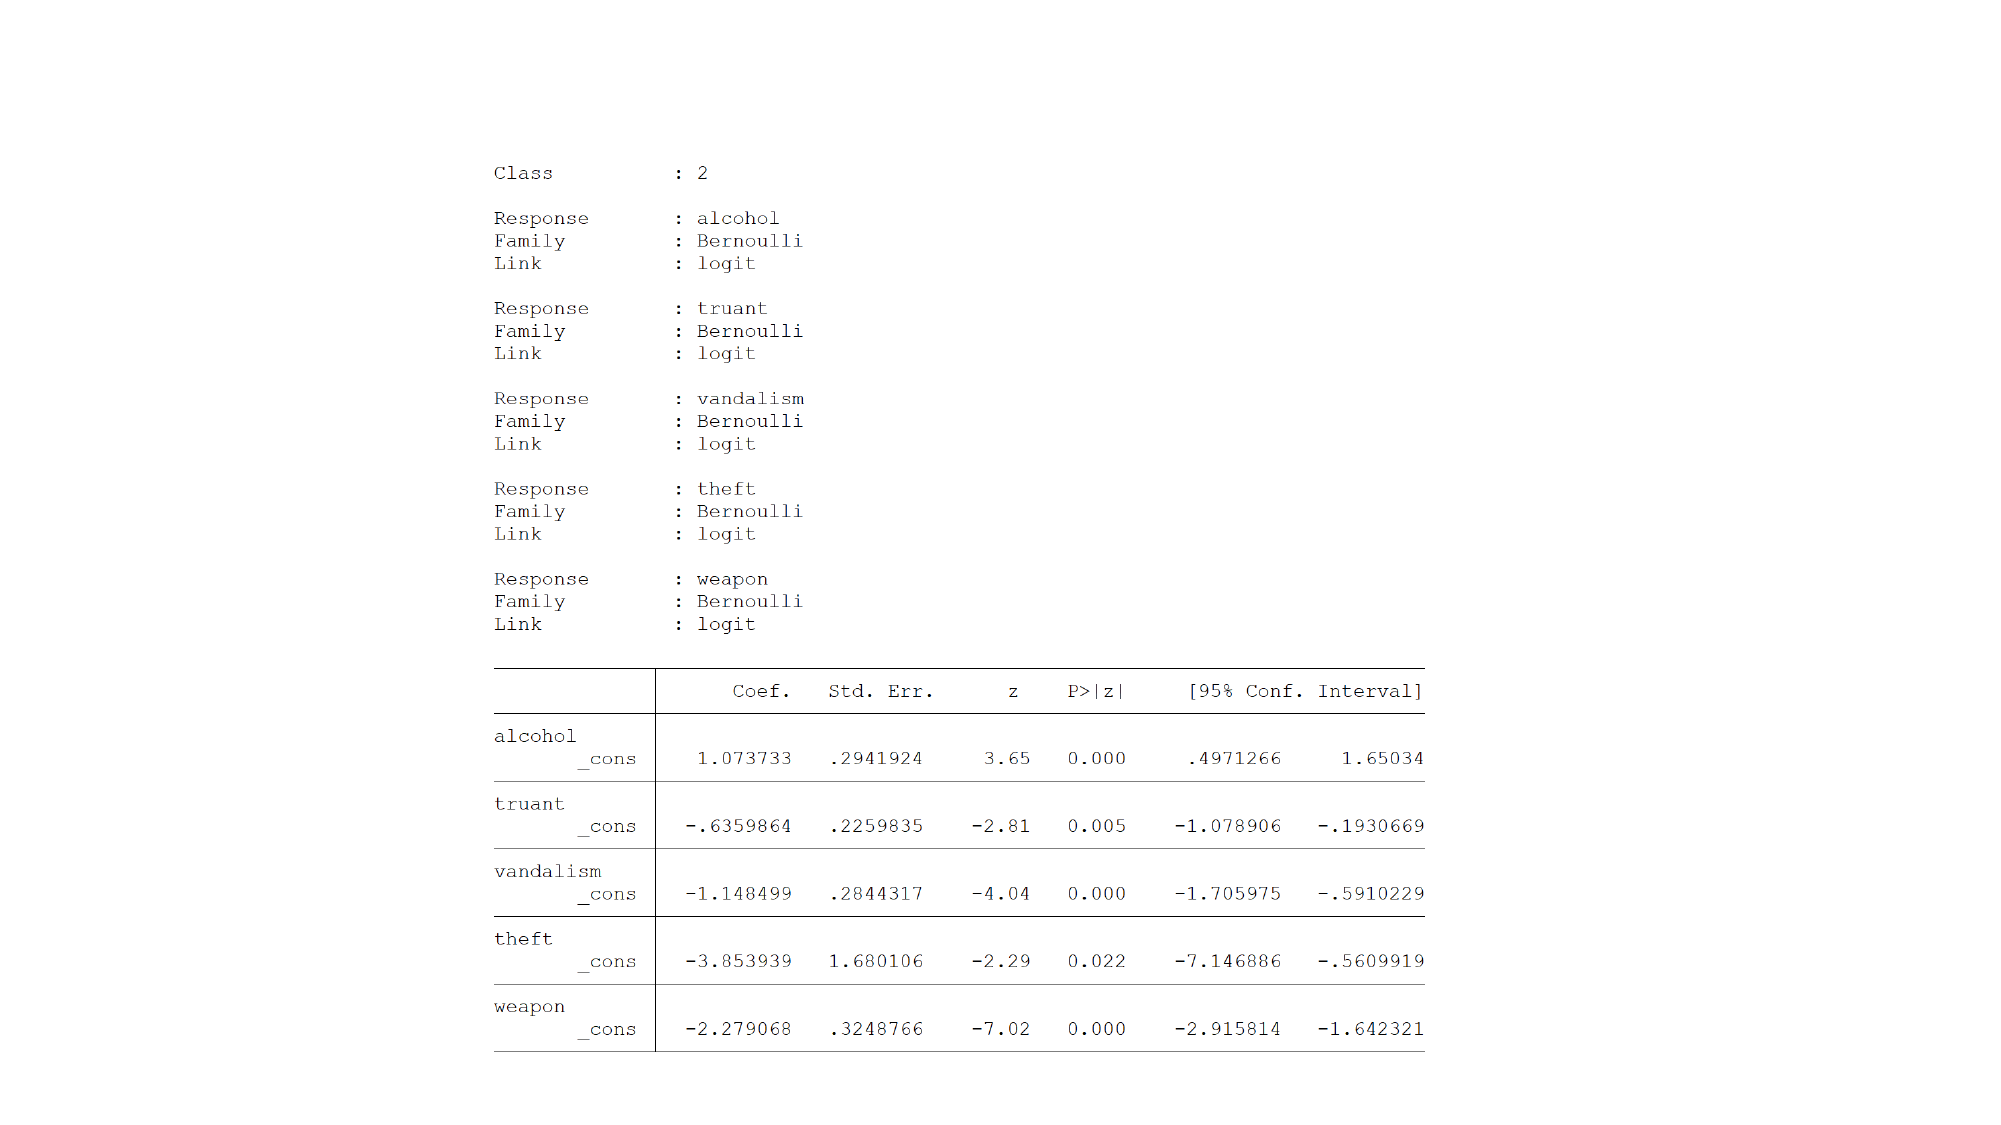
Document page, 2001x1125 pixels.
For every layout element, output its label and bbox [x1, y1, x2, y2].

picture [487, 162, 1437, 1063]
